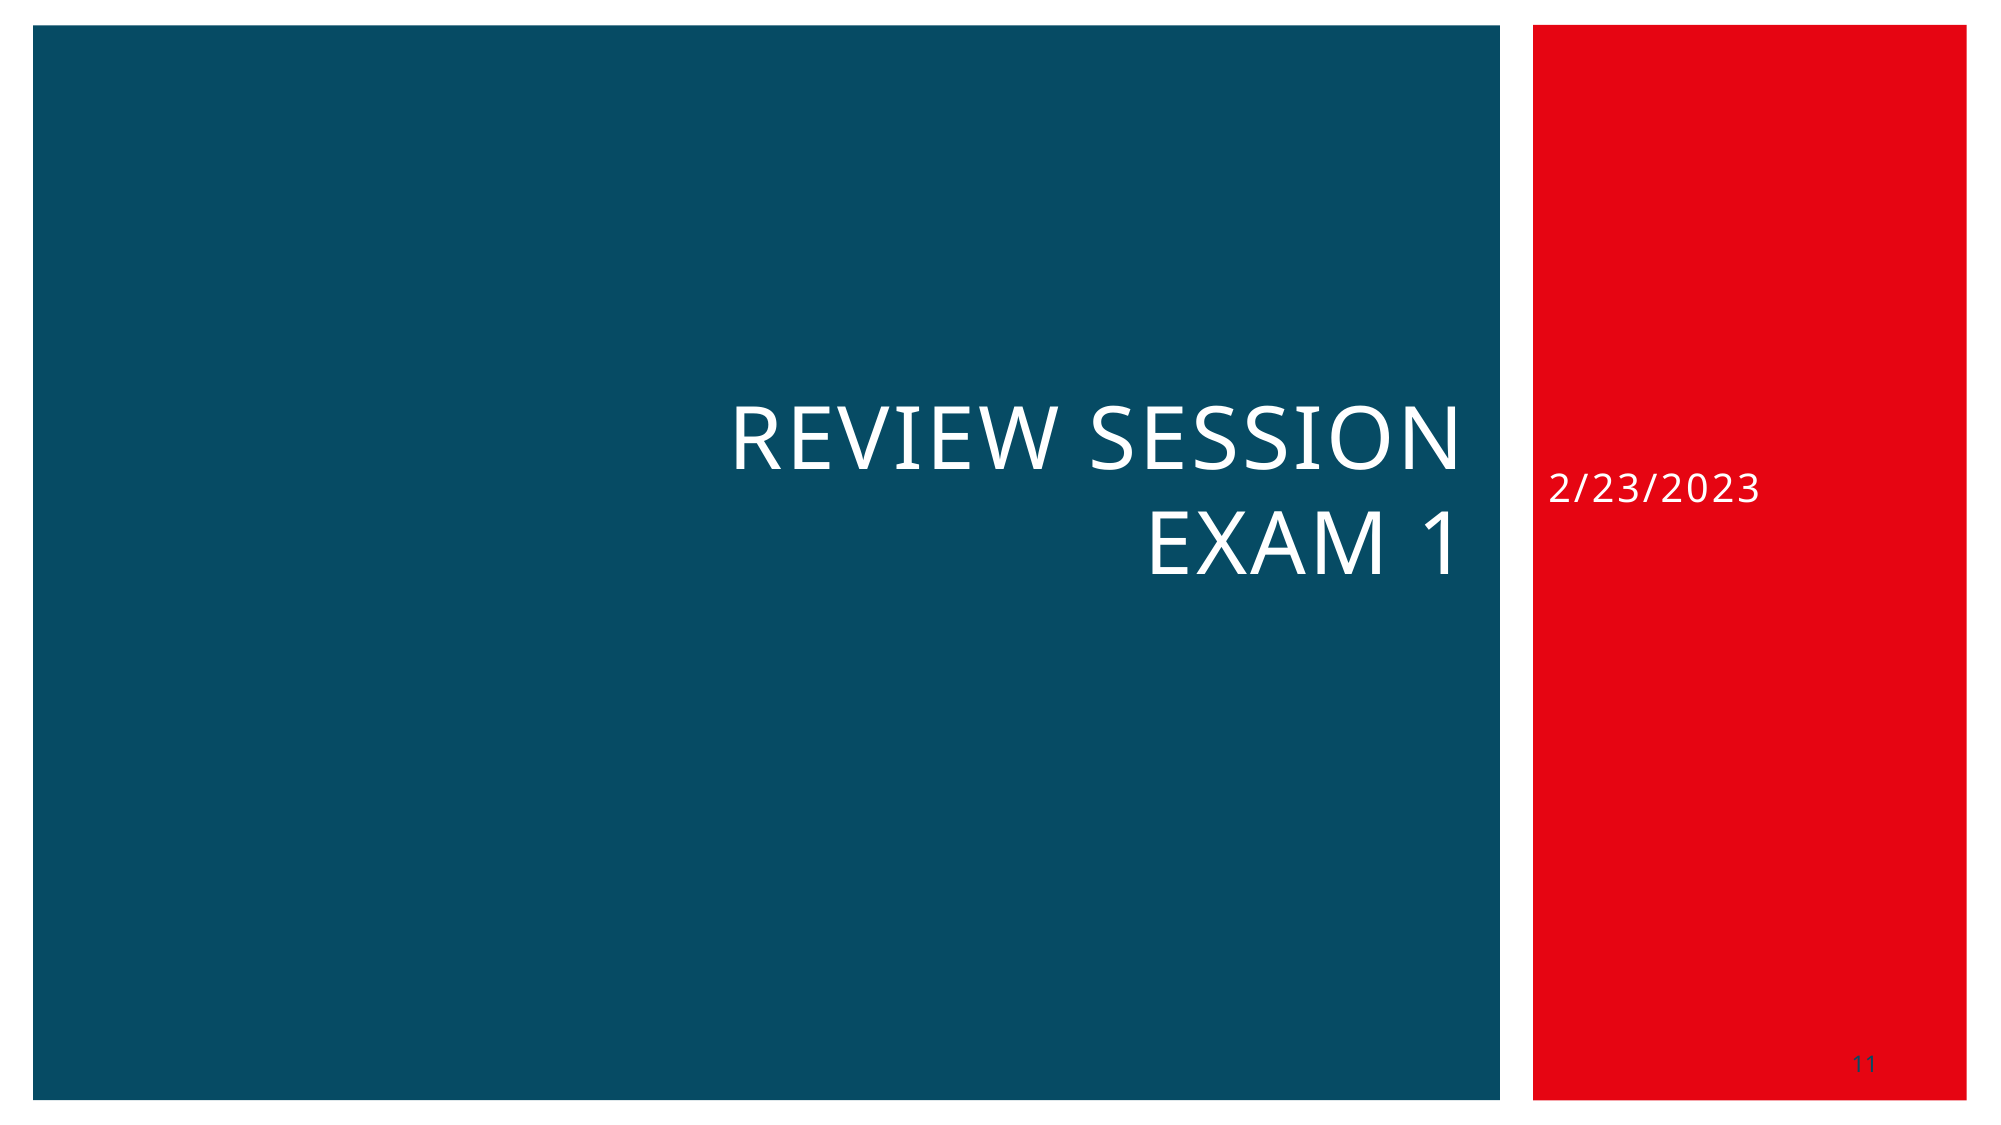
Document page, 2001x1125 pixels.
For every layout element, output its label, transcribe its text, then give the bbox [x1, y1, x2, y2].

slide_number 11 [1800, 1041, 1930, 1089]
subtitle 2/23/2023 [1533, 336, 1967, 637]
title Review Session Exam 1 [99, 336, 1484, 637]
